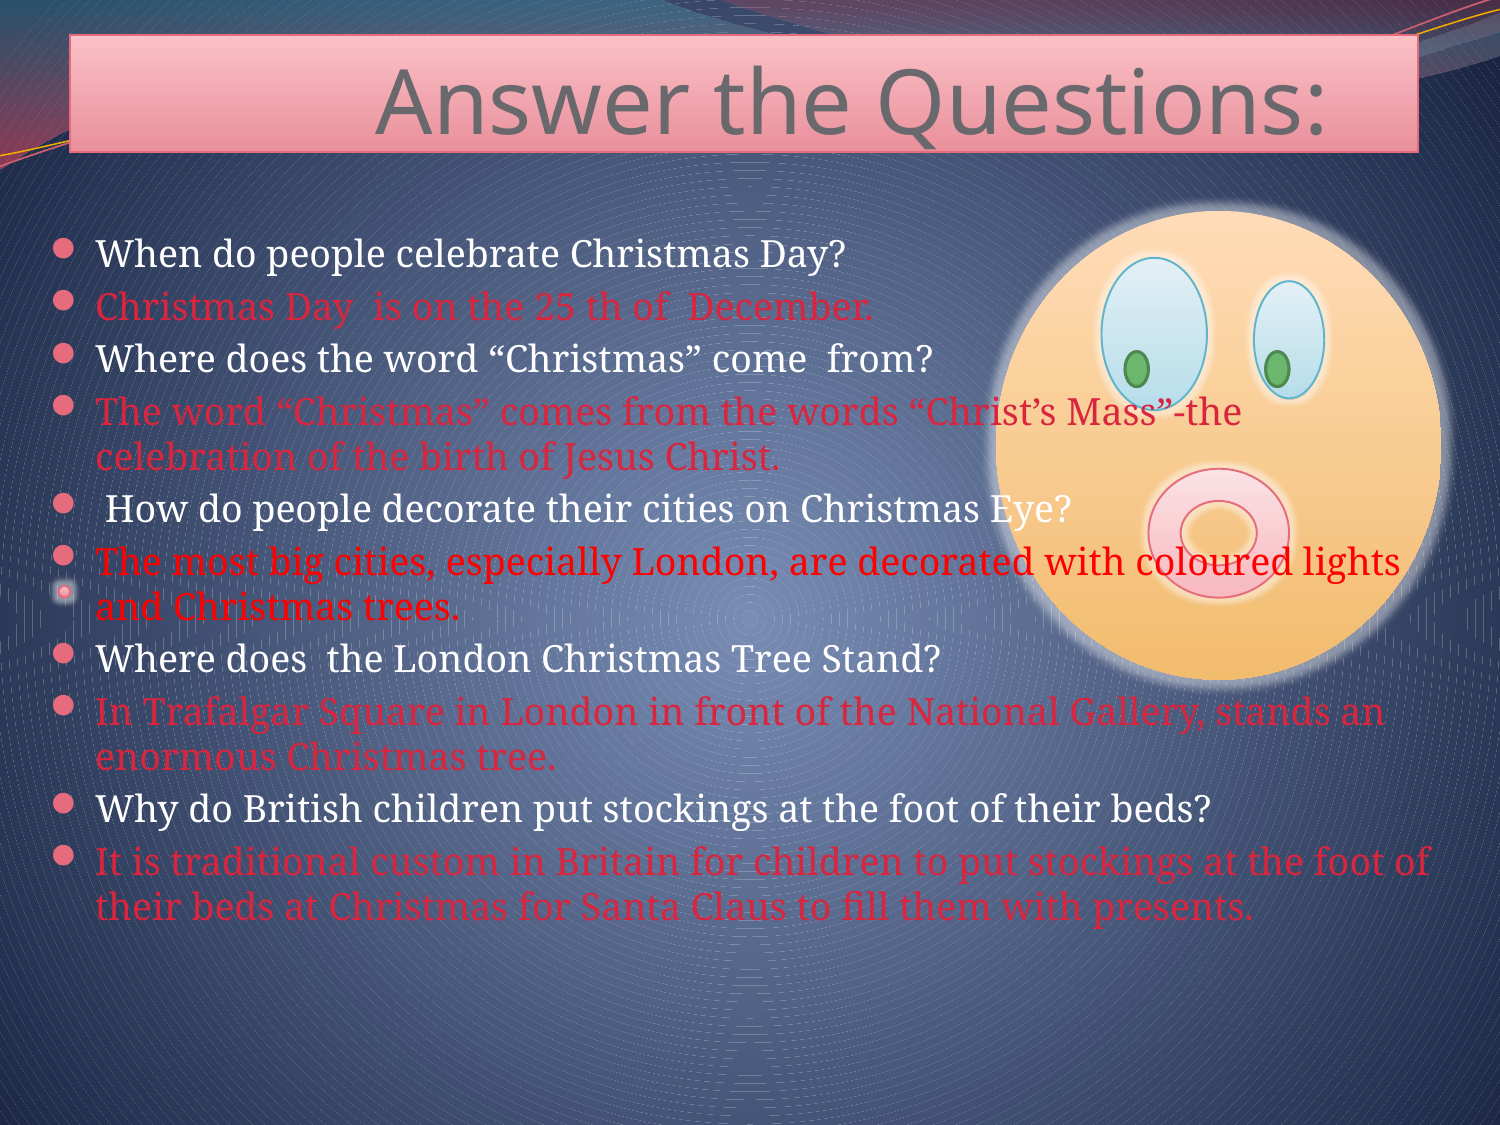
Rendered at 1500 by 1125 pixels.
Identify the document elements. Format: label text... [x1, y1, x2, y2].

title Answer the Questions: [69, 34, 1419, 153]
text_box [1123, 350, 1151, 389]
text_box [57, 584, 72, 599]
text_box [1252, 280, 1326, 400]
text_box [1264, 350, 1291, 389]
list When do people celebrate Christmas Day? Christmas Day is on the 25 th of December. Where does the word “Christmas” come from? The word “Christmas” comes from the words “Christ’s Mass”-the celebration of the birth of Jesus Christ. How do people decorate their cities on Christmas Eye? The most big cities, especially London, are decorated with coloured lights and Christmas trees. Where does the London Christmas Tree Stand? In Trafalgar Square in London in front of the National Gallery, stands an enormous Christmas tree. Why do British children put stockings at the foot of their beds? It is traditional custom in Britain for children to put stockings at the foot of their beds at Christmas for Santa Claus to fill them with presents. [34, 221, 1466, 1080]
text_box [1154, 210, 1284, 221]
